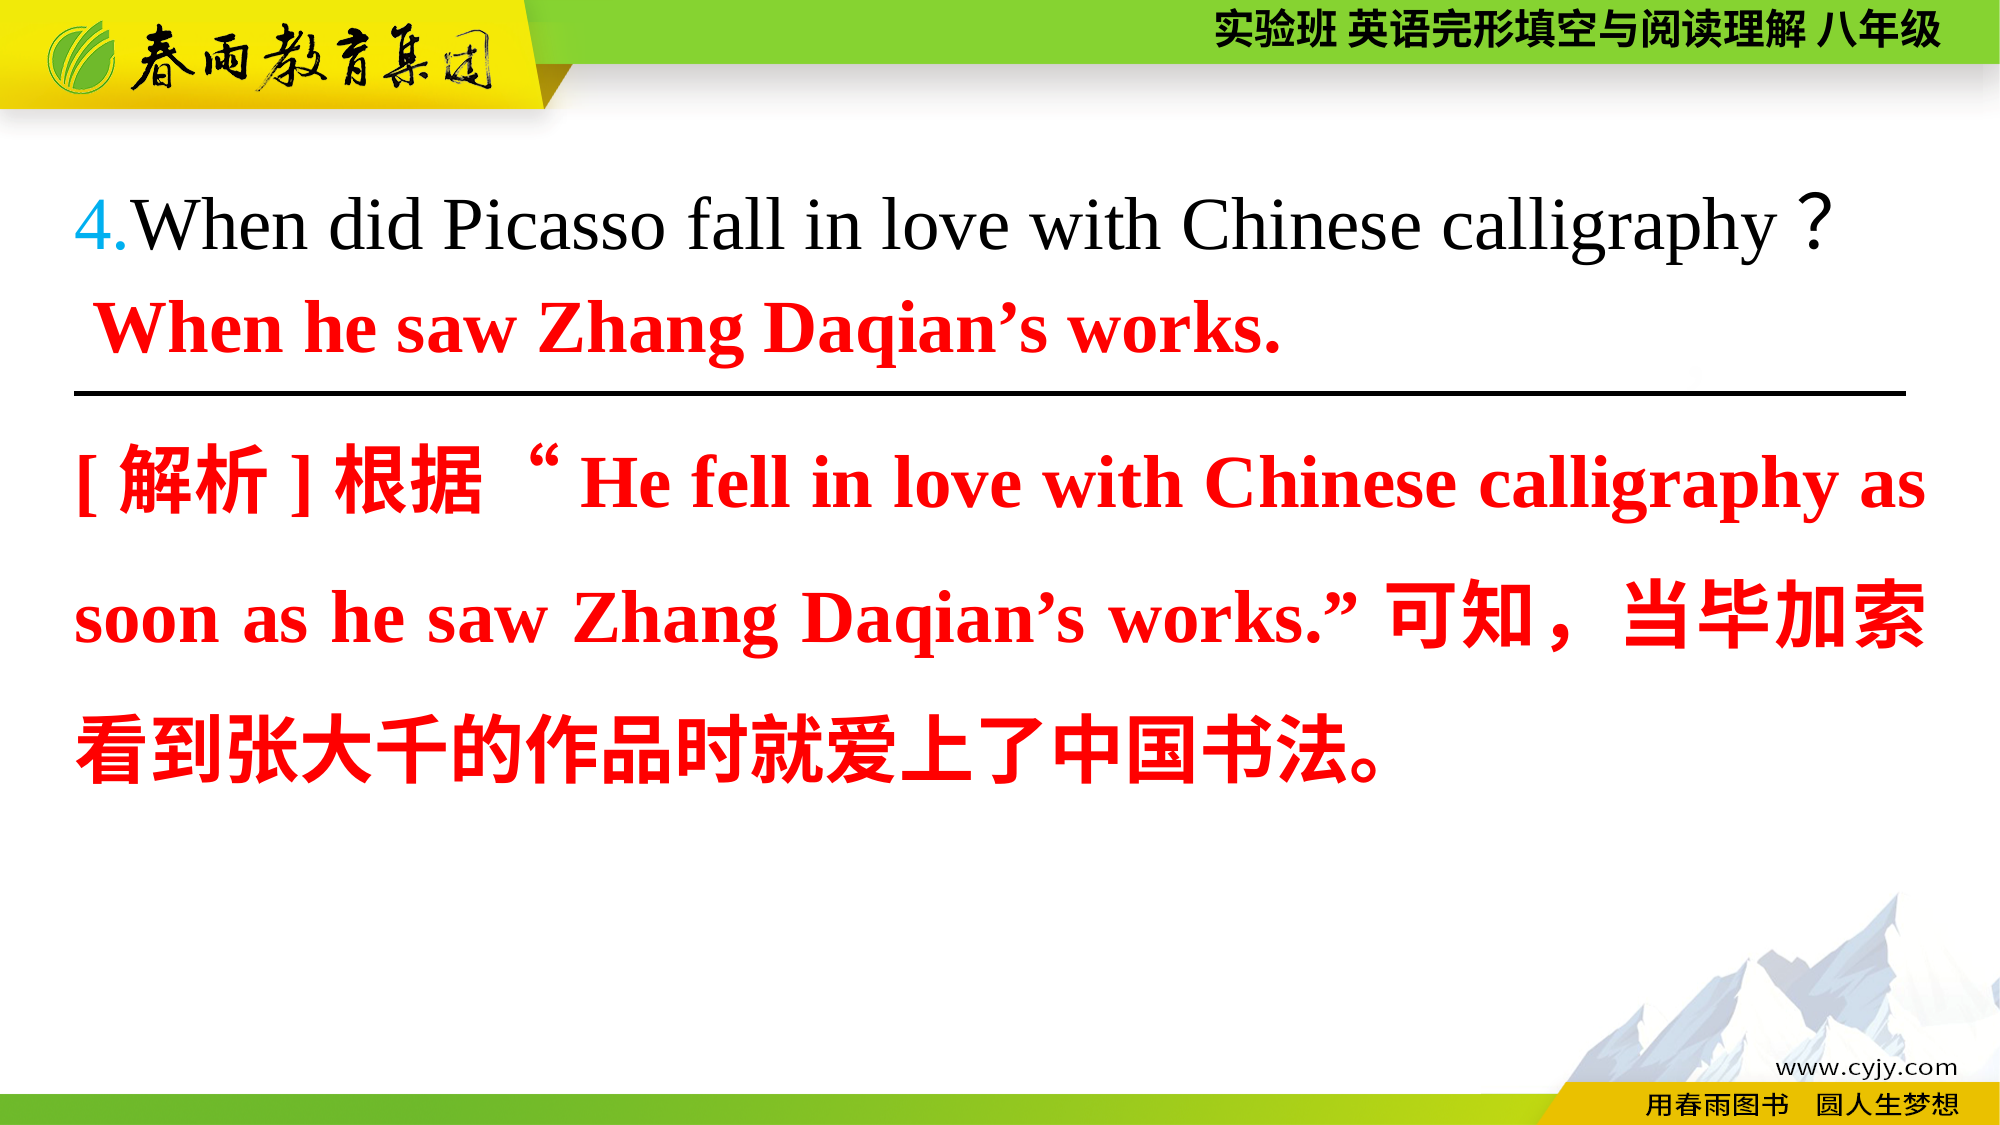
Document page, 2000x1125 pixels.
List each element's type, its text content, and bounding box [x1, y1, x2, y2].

picture [0, 0, 2000, 1125]
text_box When he saw Zhang Daqian’s works. [59, 269, 1513, 375]
text_box [解析]根据“He fell in love with Chinese calligraphy as soon as he saw Zhang Daqian’s works.”可知，当毕加索看到张大千的作品时就爱上了中国书法。 [59, 380, 1944, 800]
list 4.When did Picasso fall in love with Chinese calligraphy？ ， [59, 122, 1944, 380]
